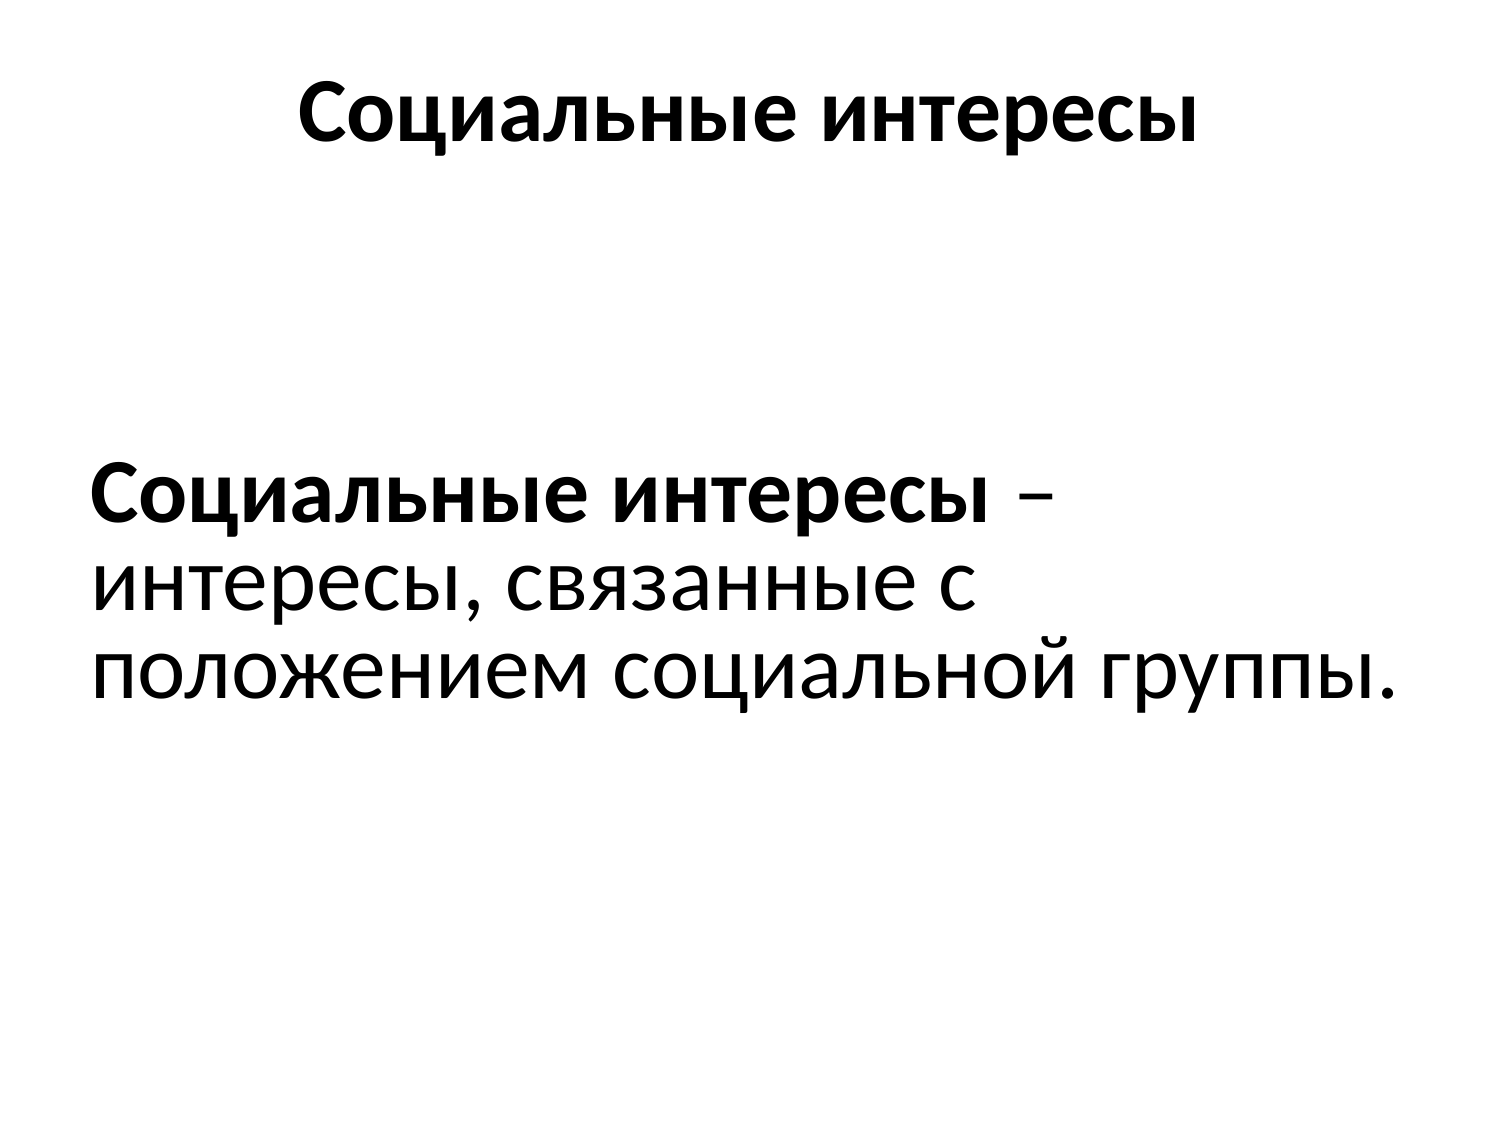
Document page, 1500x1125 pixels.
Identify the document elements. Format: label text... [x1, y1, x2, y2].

list Социальные интересы – интересы, связанные с положением социальной группы. [75, 444, 1425, 823]
title Социальные интересы [75, 45, 1425, 185]
